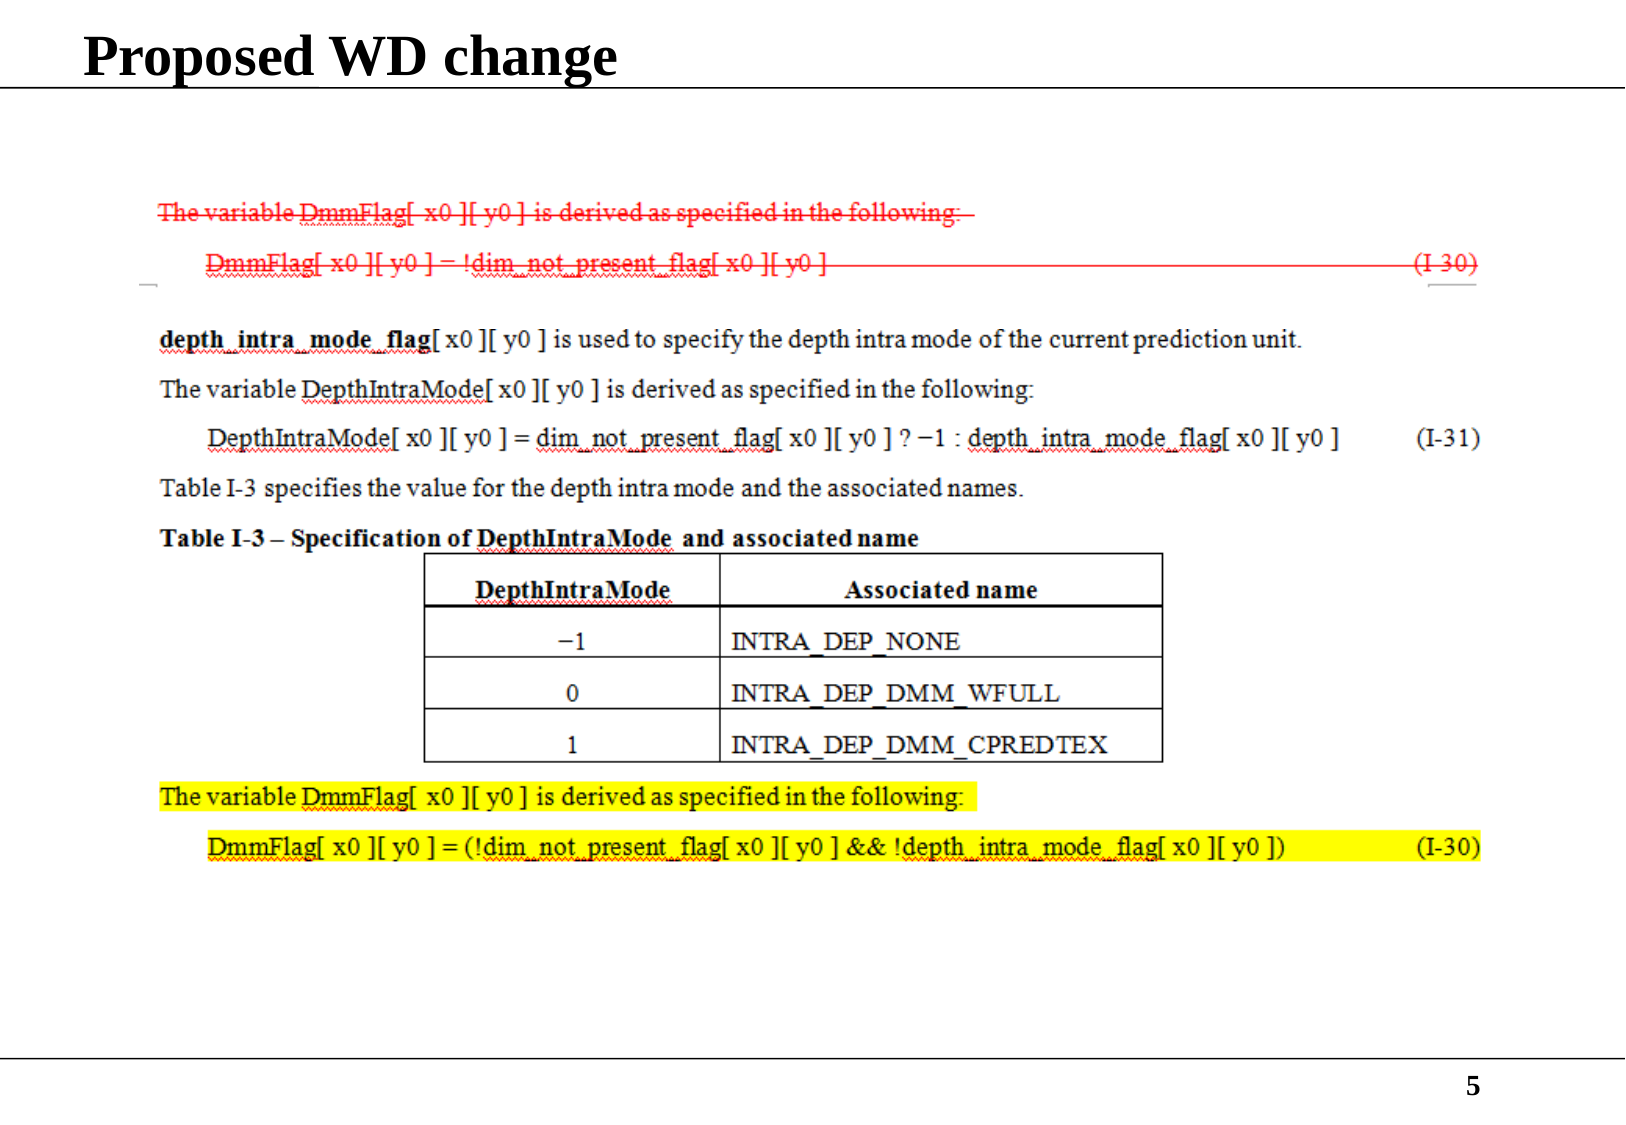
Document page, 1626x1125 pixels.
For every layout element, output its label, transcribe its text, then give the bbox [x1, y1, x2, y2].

picture [119, 329, 1506, 882]
slide_number 5 [1403, 1058, 1544, 1106]
title Proposed WD change [68, 9, 1484, 94]
picture [138, 195, 1523, 300]
